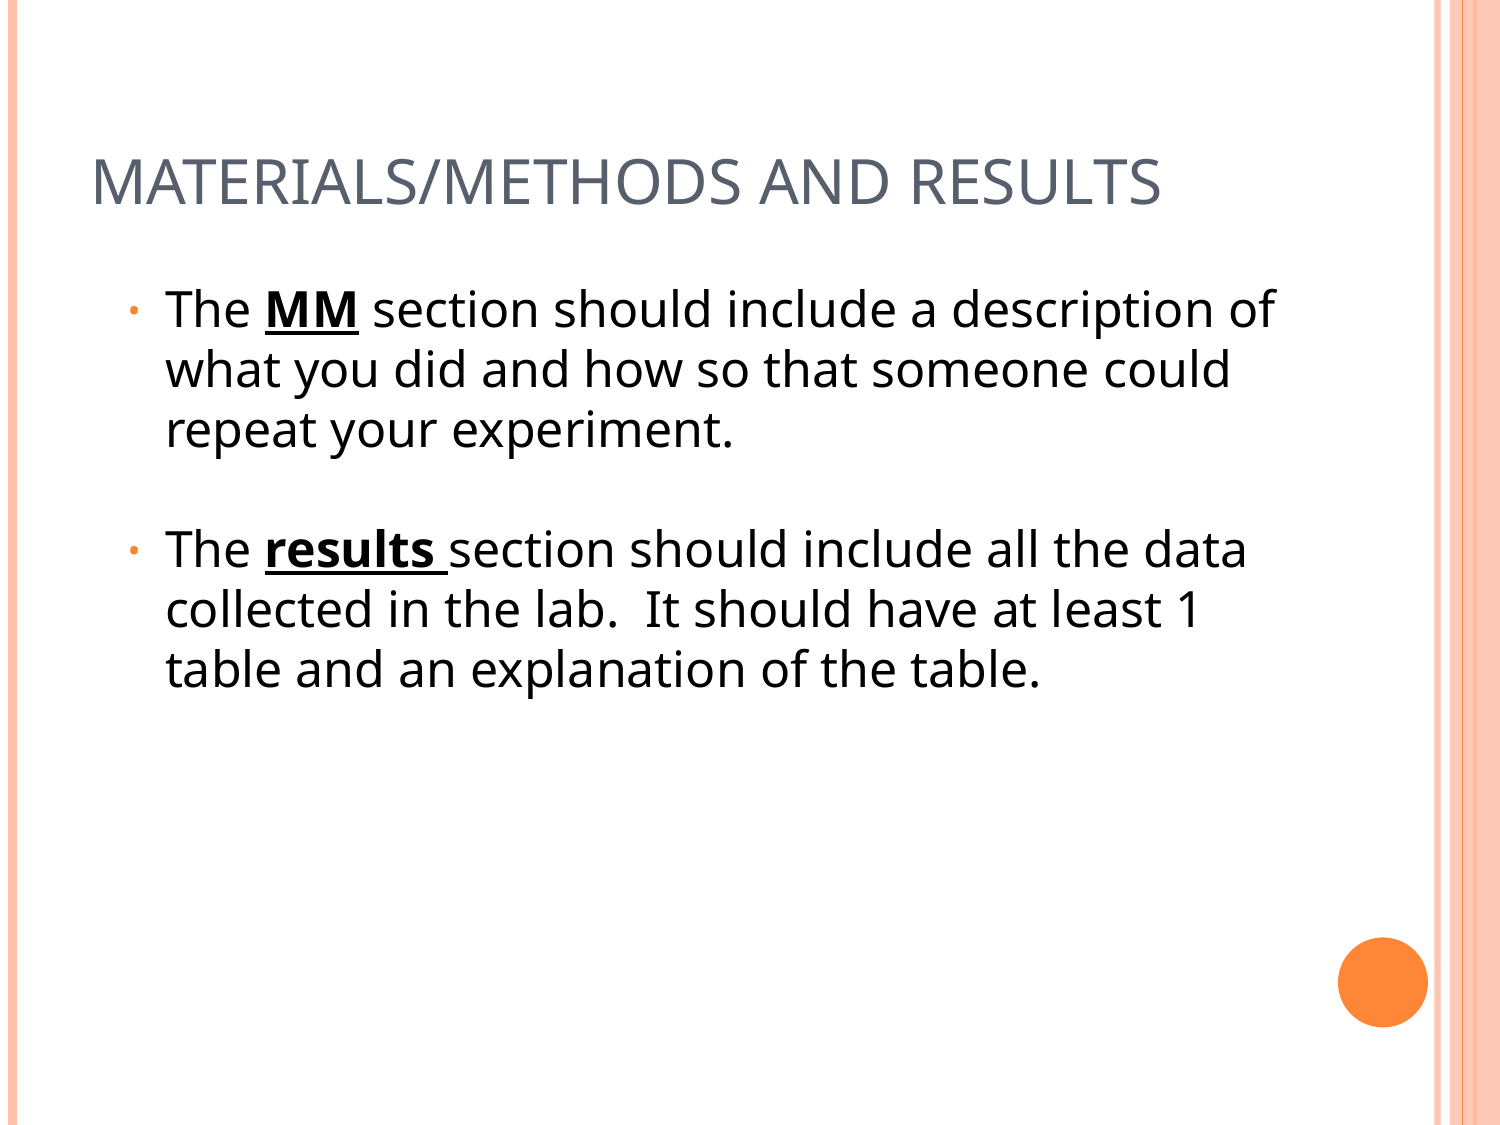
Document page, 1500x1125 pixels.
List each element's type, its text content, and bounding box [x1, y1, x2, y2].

list The MM section should include a description of what you did and how so that someone could repeat your experiment. The results section should include all the data collected in the lab. It should have at least 1 table and an explanation of the table. [75, 262, 1300, 1062]
title Materials/Methods and Results [75, 45, 1300, 233]
